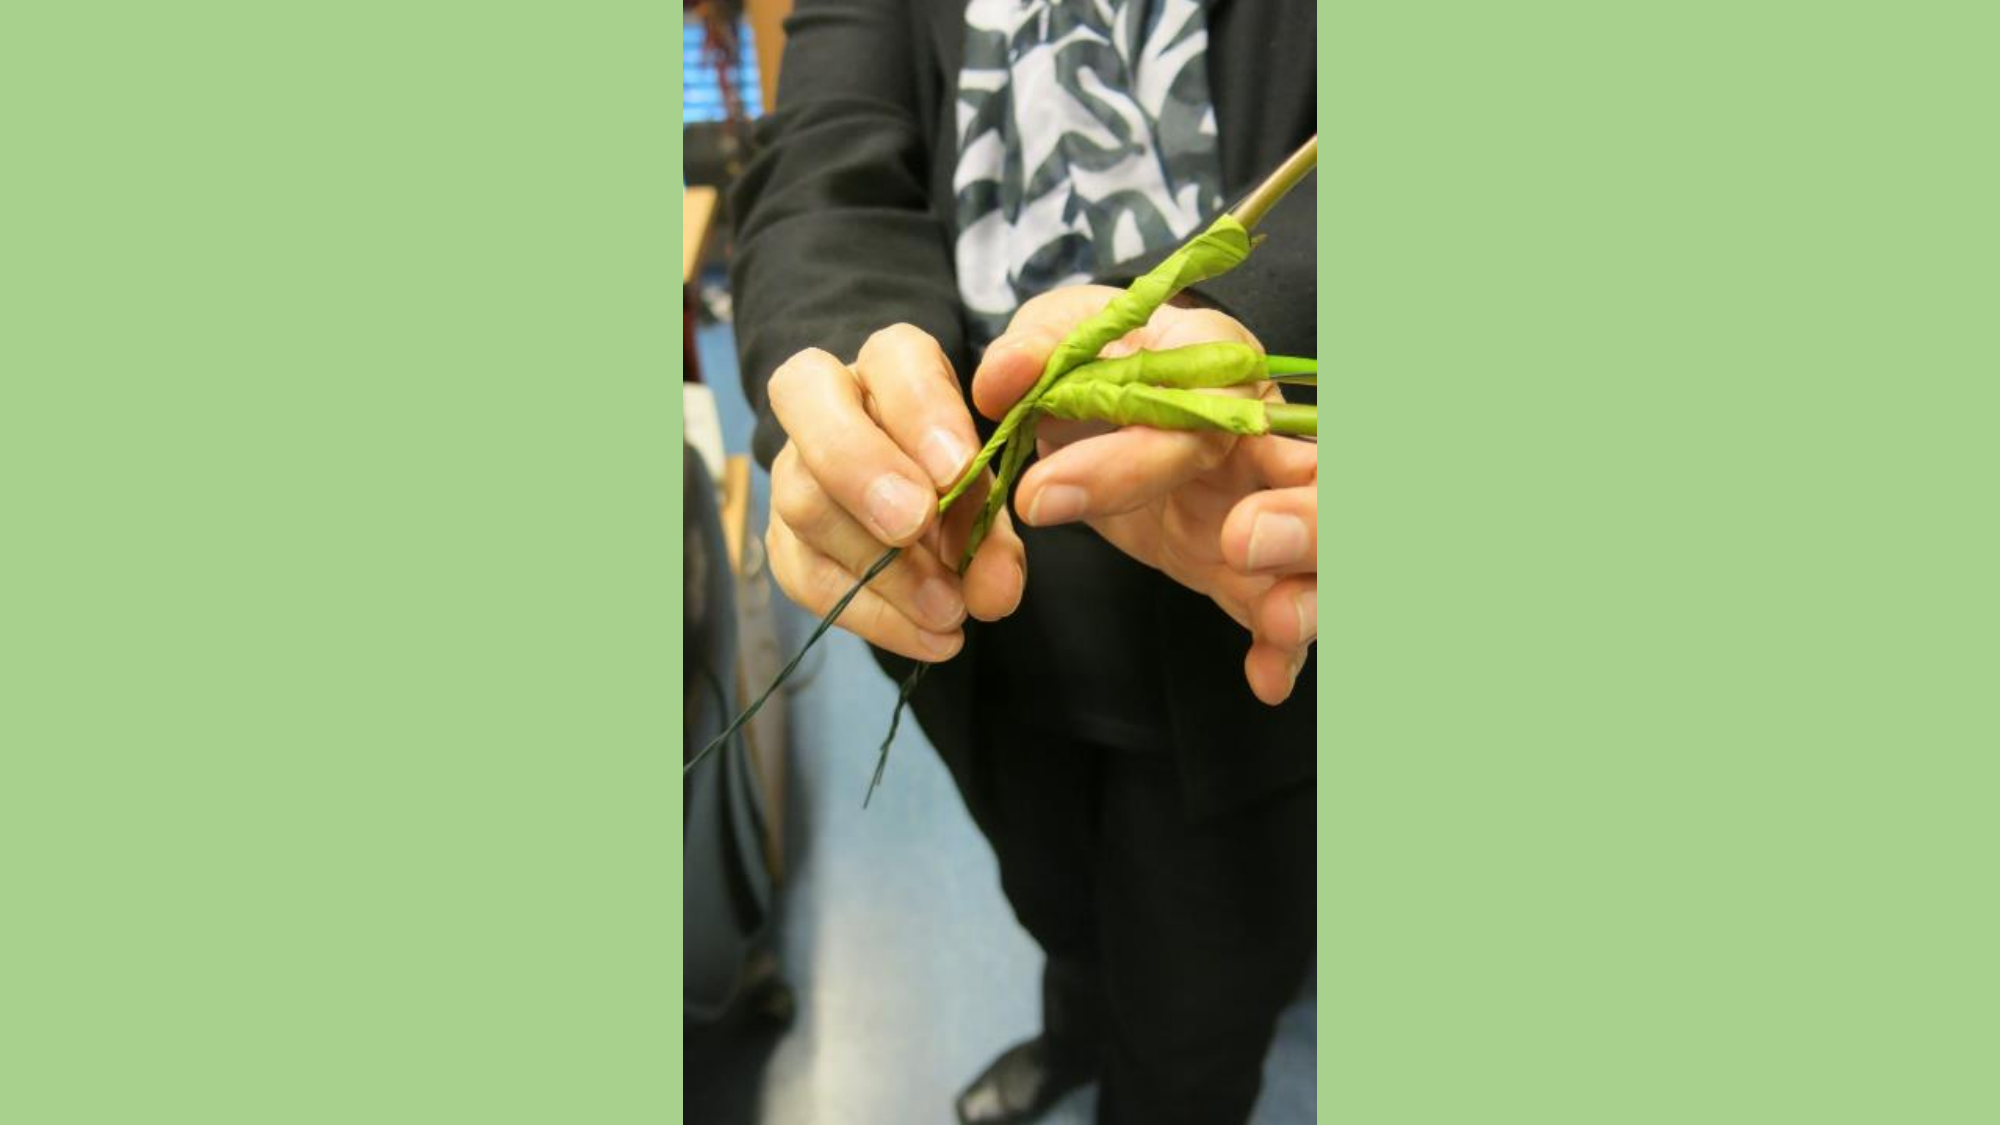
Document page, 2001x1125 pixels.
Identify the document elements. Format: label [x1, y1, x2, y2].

picture [683, 0, 1317, 1125]
